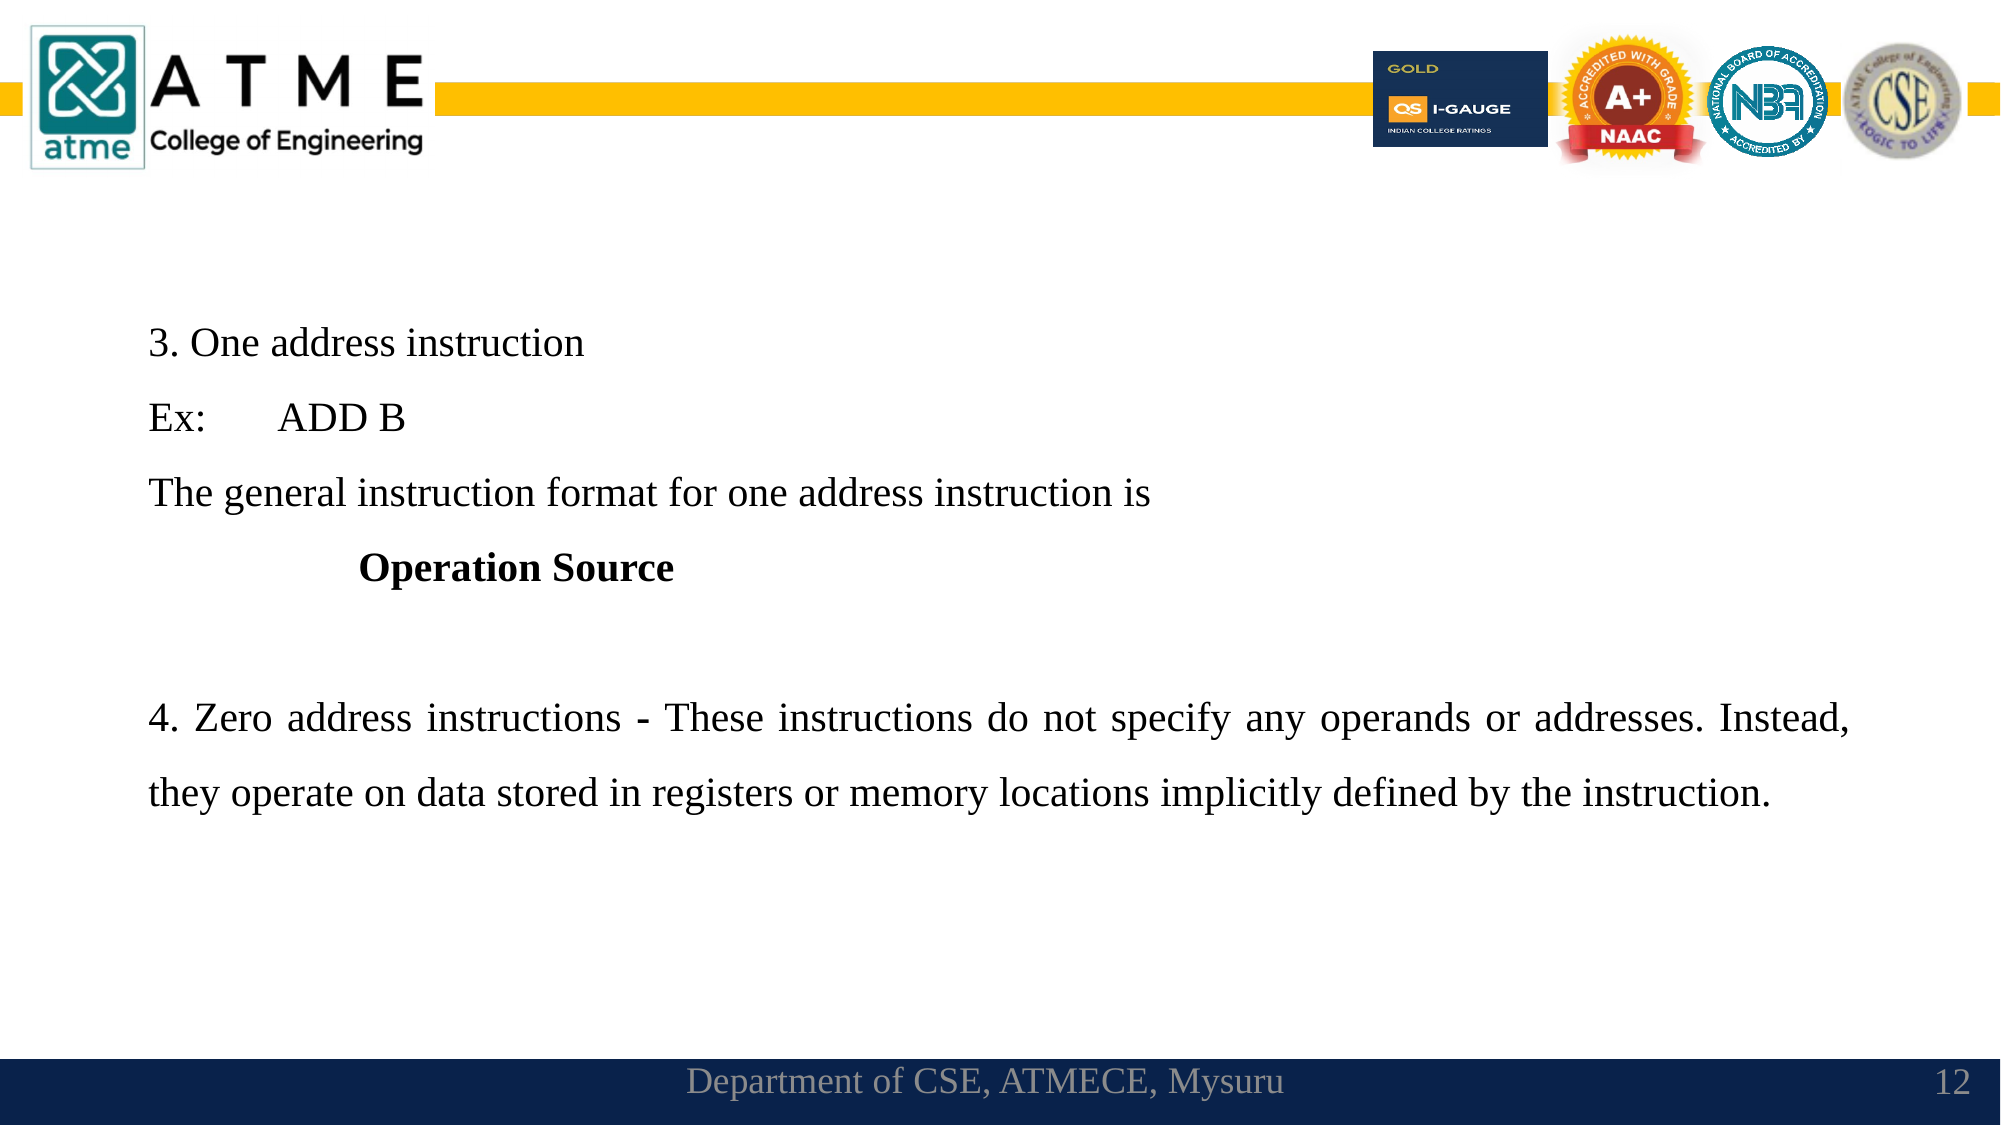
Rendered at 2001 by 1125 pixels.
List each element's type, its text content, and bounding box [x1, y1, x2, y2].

picture [1840, 26, 1968, 176]
text_box 3. One address instruction Ex: ADD B The general instruction format for one address instruction is Operation Source 4. Zero address instructions - These instructions do not specify any operands or addresses. Instead, they operate on data stored in registers or memory locations implicitly defined by the instruction. [133, 282, 1867, 872]
slide_number 12 [1511, 1057, 1972, 1103]
picture [1373, 20, 1828, 180]
footer Department of CSE, ATMECE, Mysuru [501, 1056, 1470, 1102]
picture [0, 1059, 2001, 1125]
picture [22, 15, 435, 178]
